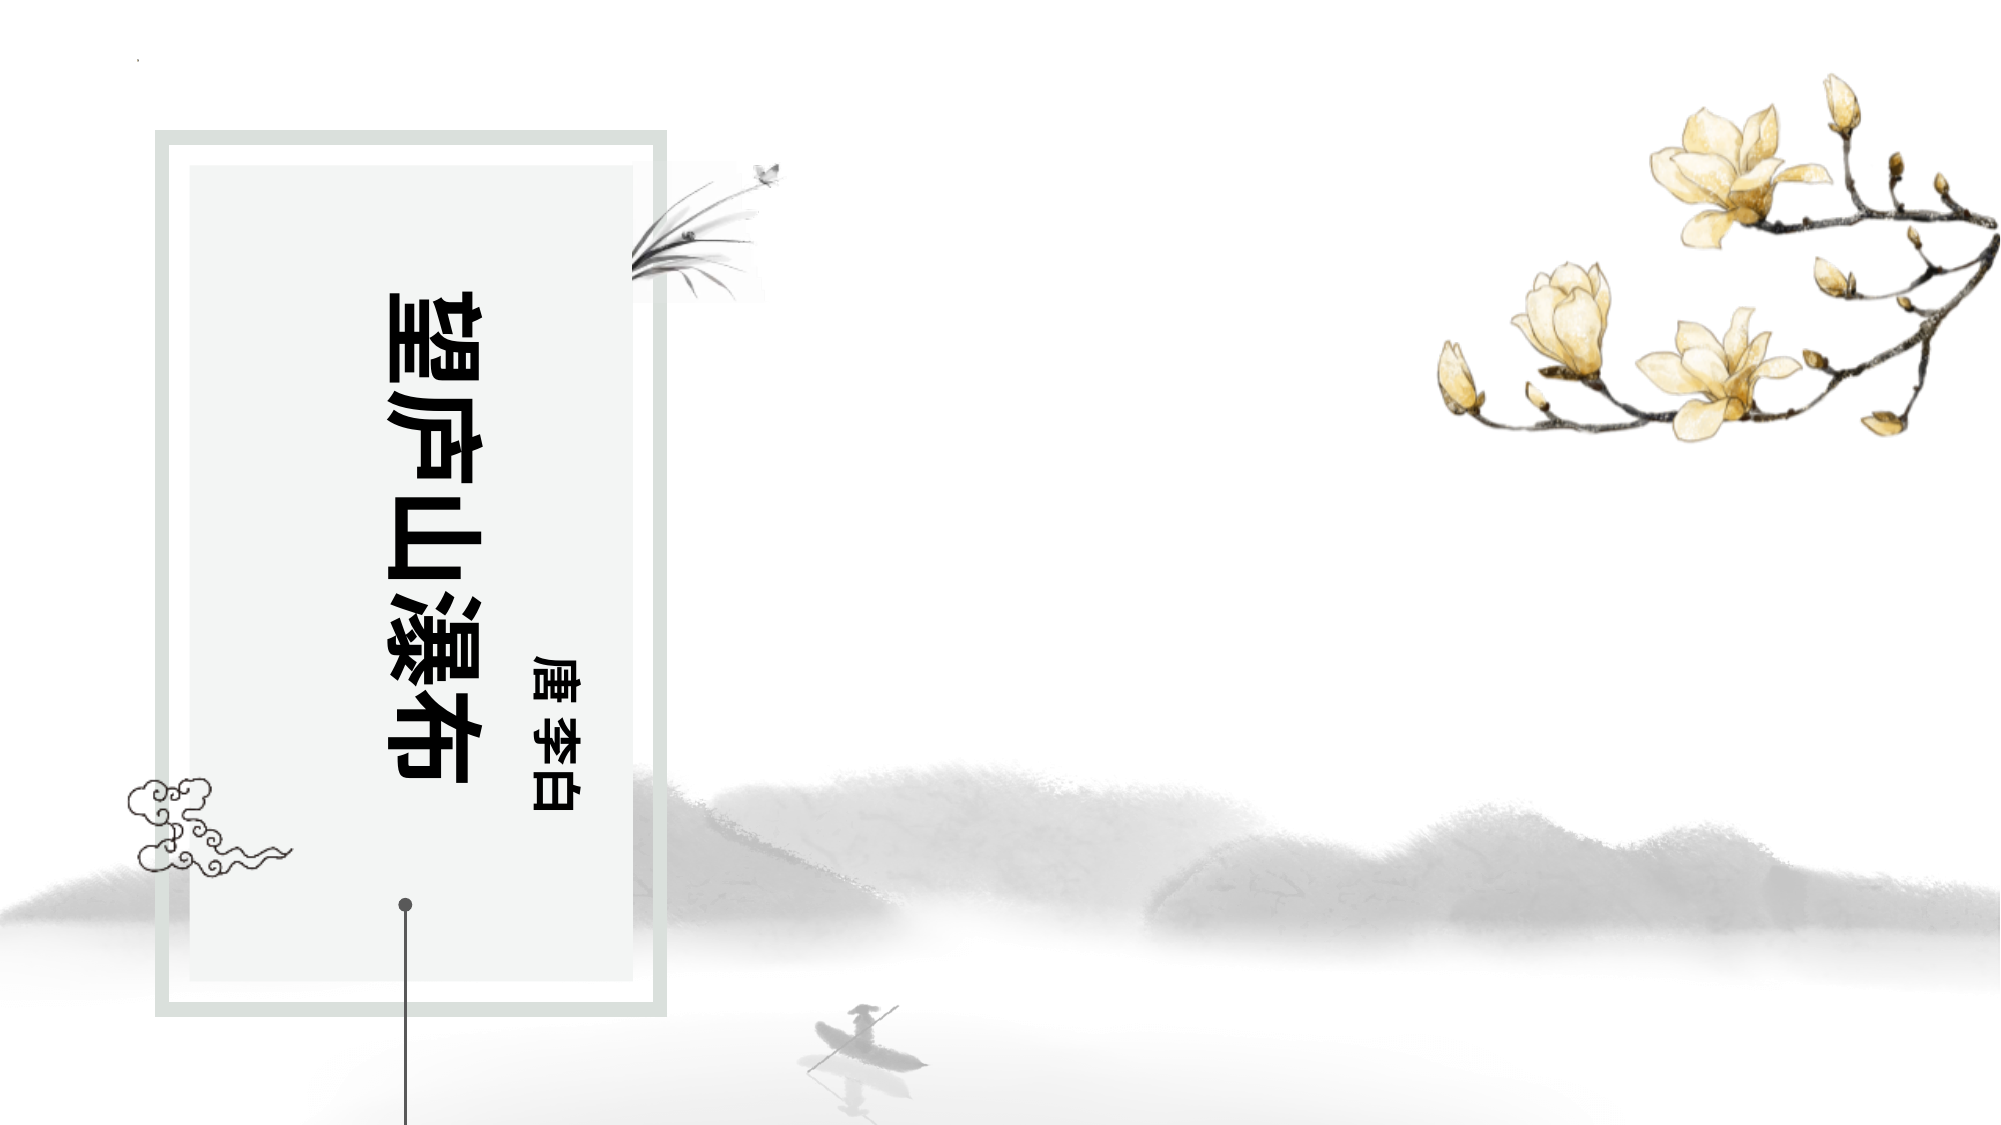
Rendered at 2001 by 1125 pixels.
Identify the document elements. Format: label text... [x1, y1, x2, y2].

picture [407, 717, 653, 1002]
picture [407, 717, 2000, 1125]
picture [632, 161, 787, 303]
picture [0, 717, 404, 1125]
text_box 望庐山瀑布 [353, 233, 505, 844]
text_box 唐 李白 [504, 640, 596, 914]
picture [824, 55, 2001, 463]
